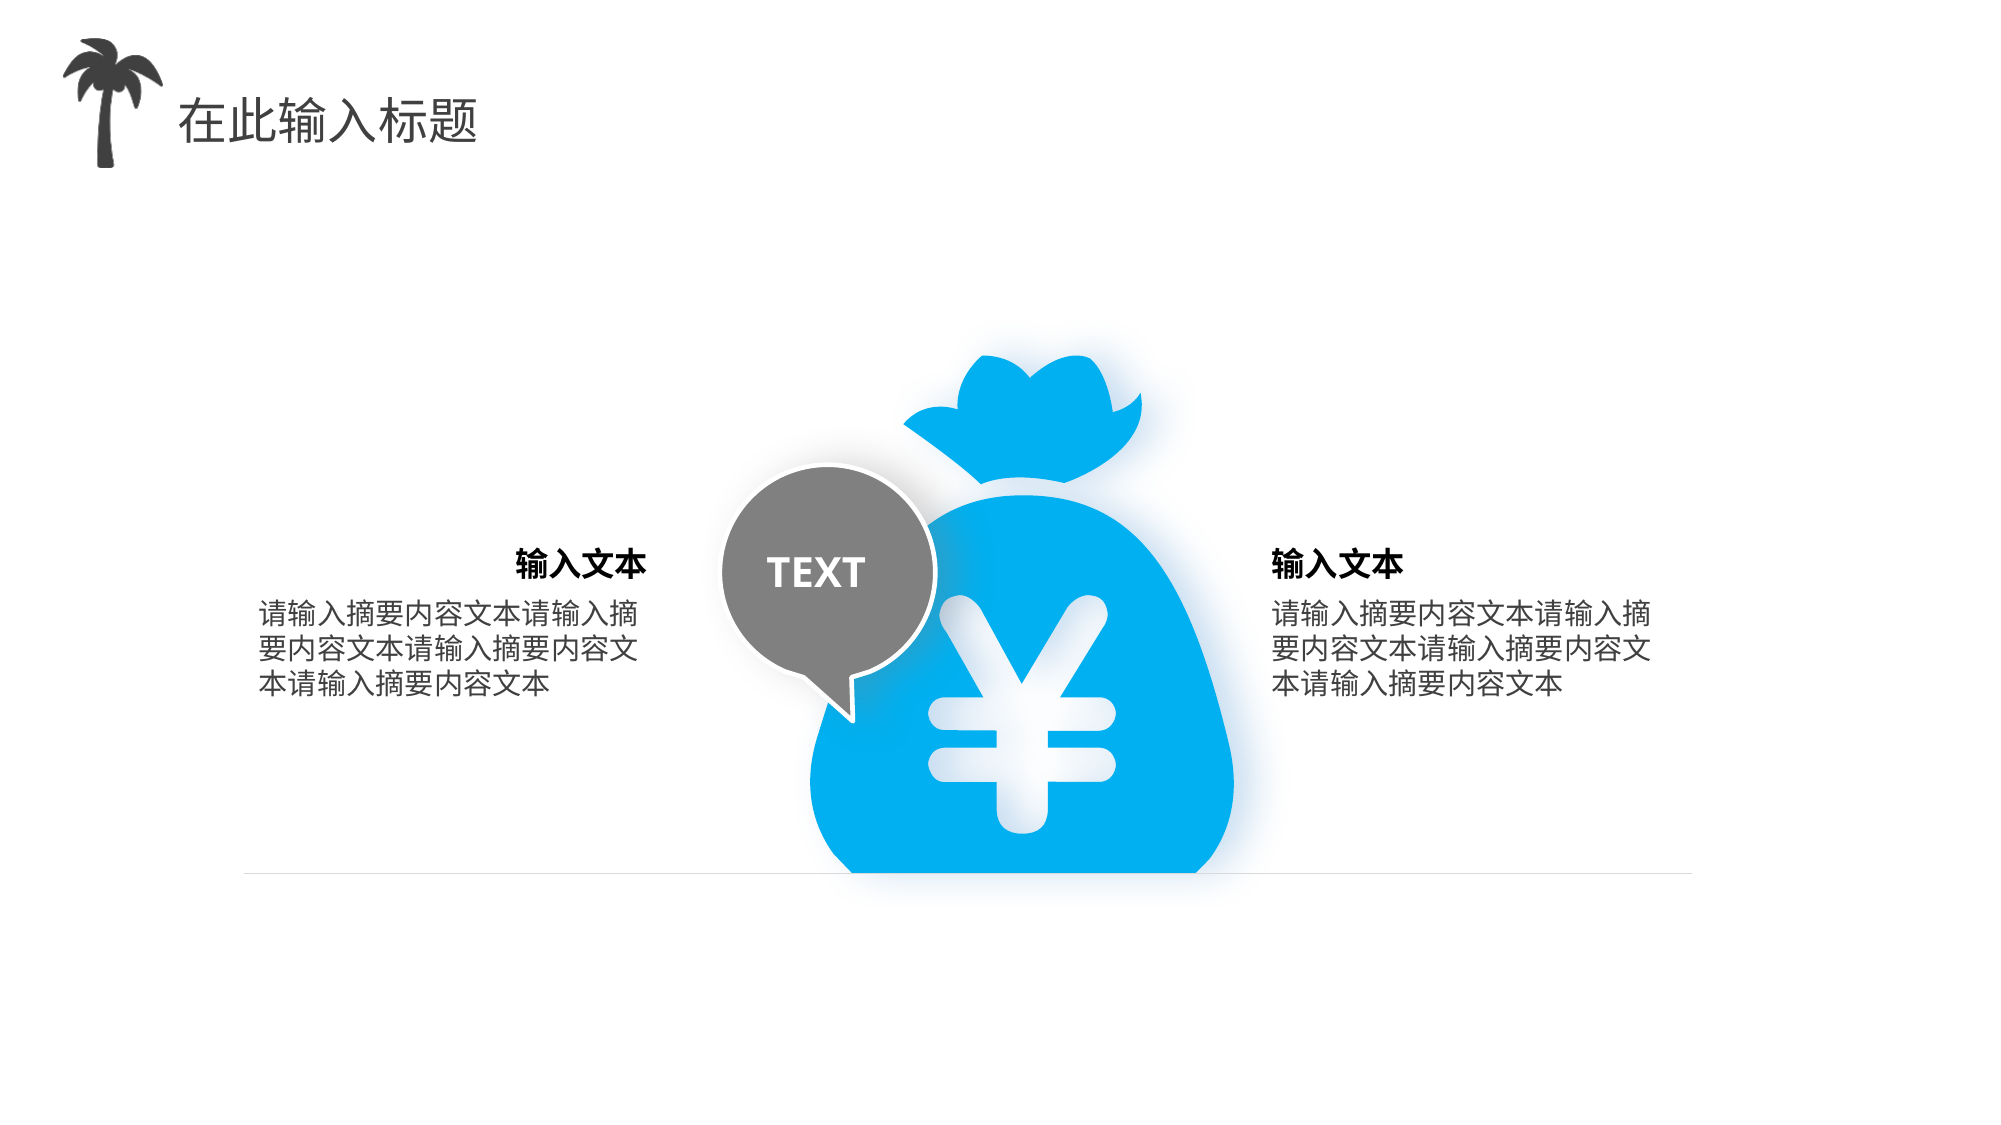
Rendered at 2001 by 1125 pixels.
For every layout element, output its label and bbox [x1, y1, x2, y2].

text_box [37, 26, 495, 177]
text_box [244, 355, 1693, 874]
